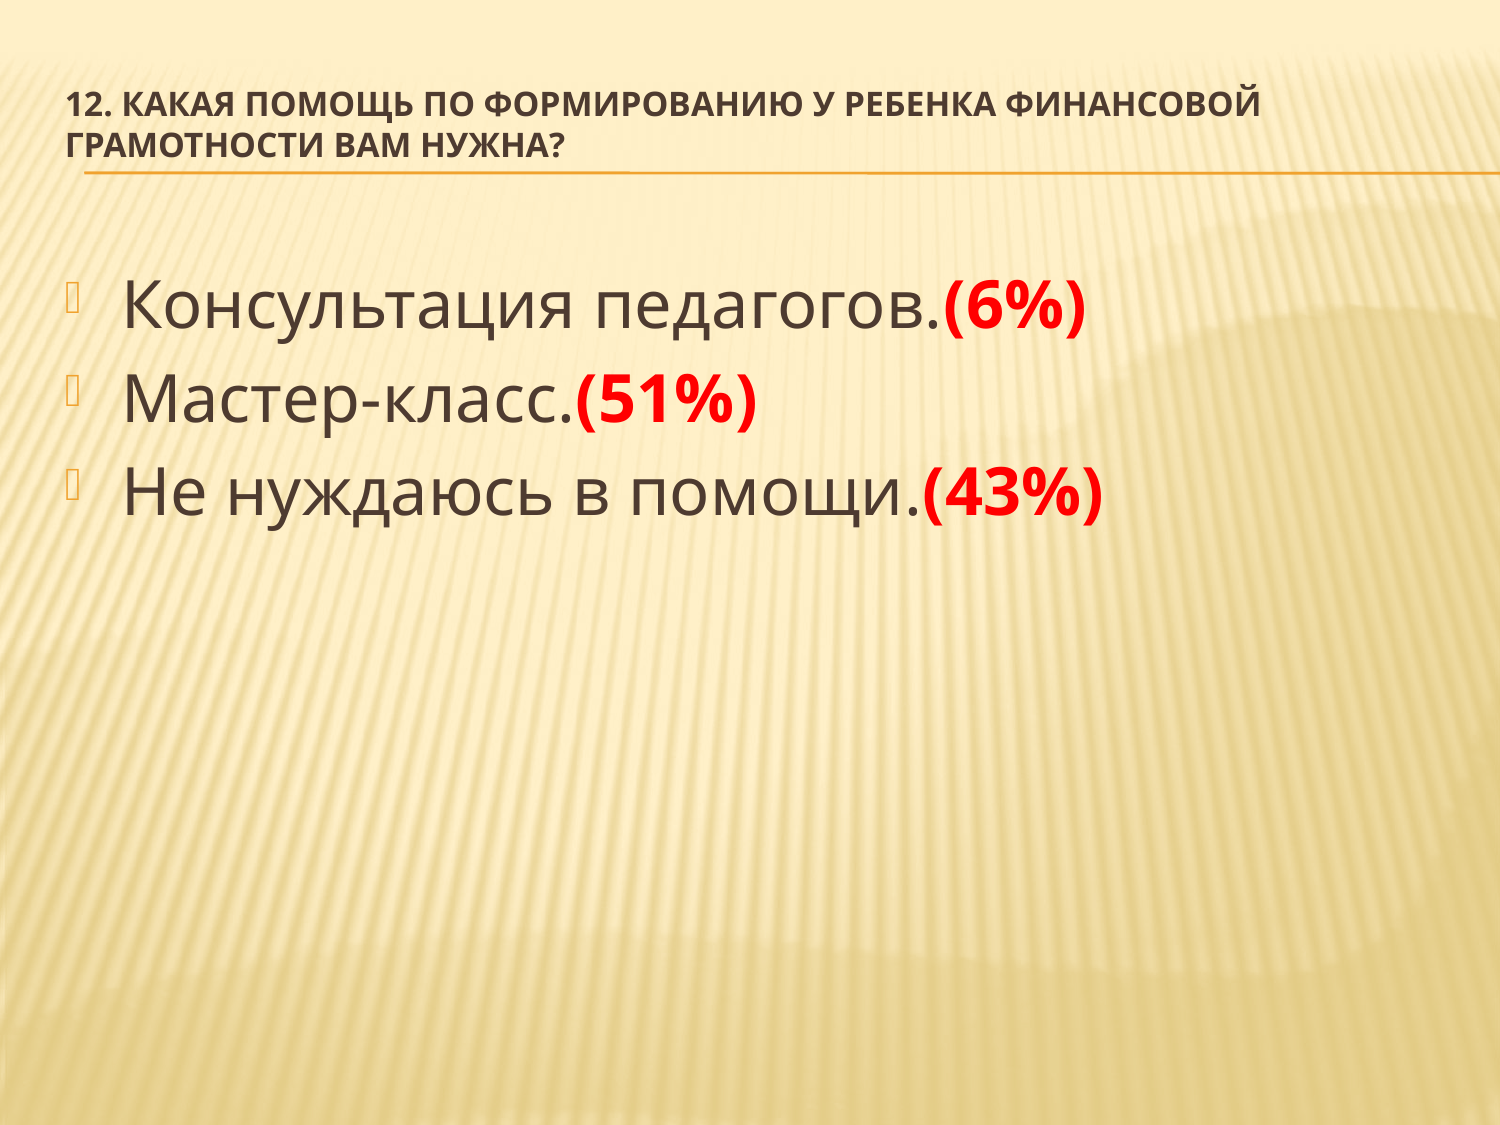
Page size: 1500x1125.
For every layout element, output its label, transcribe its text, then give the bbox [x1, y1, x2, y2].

title 12. Какая помощь по формированию у ребенка финансовой грамотности Вам нужна? [50, 75, 1475, 213]
list Консультация педагогов.(6%) Мастер-класс.(51%) Не нуждаюсь в помощи.(43%) [50, 254, 1475, 998]
